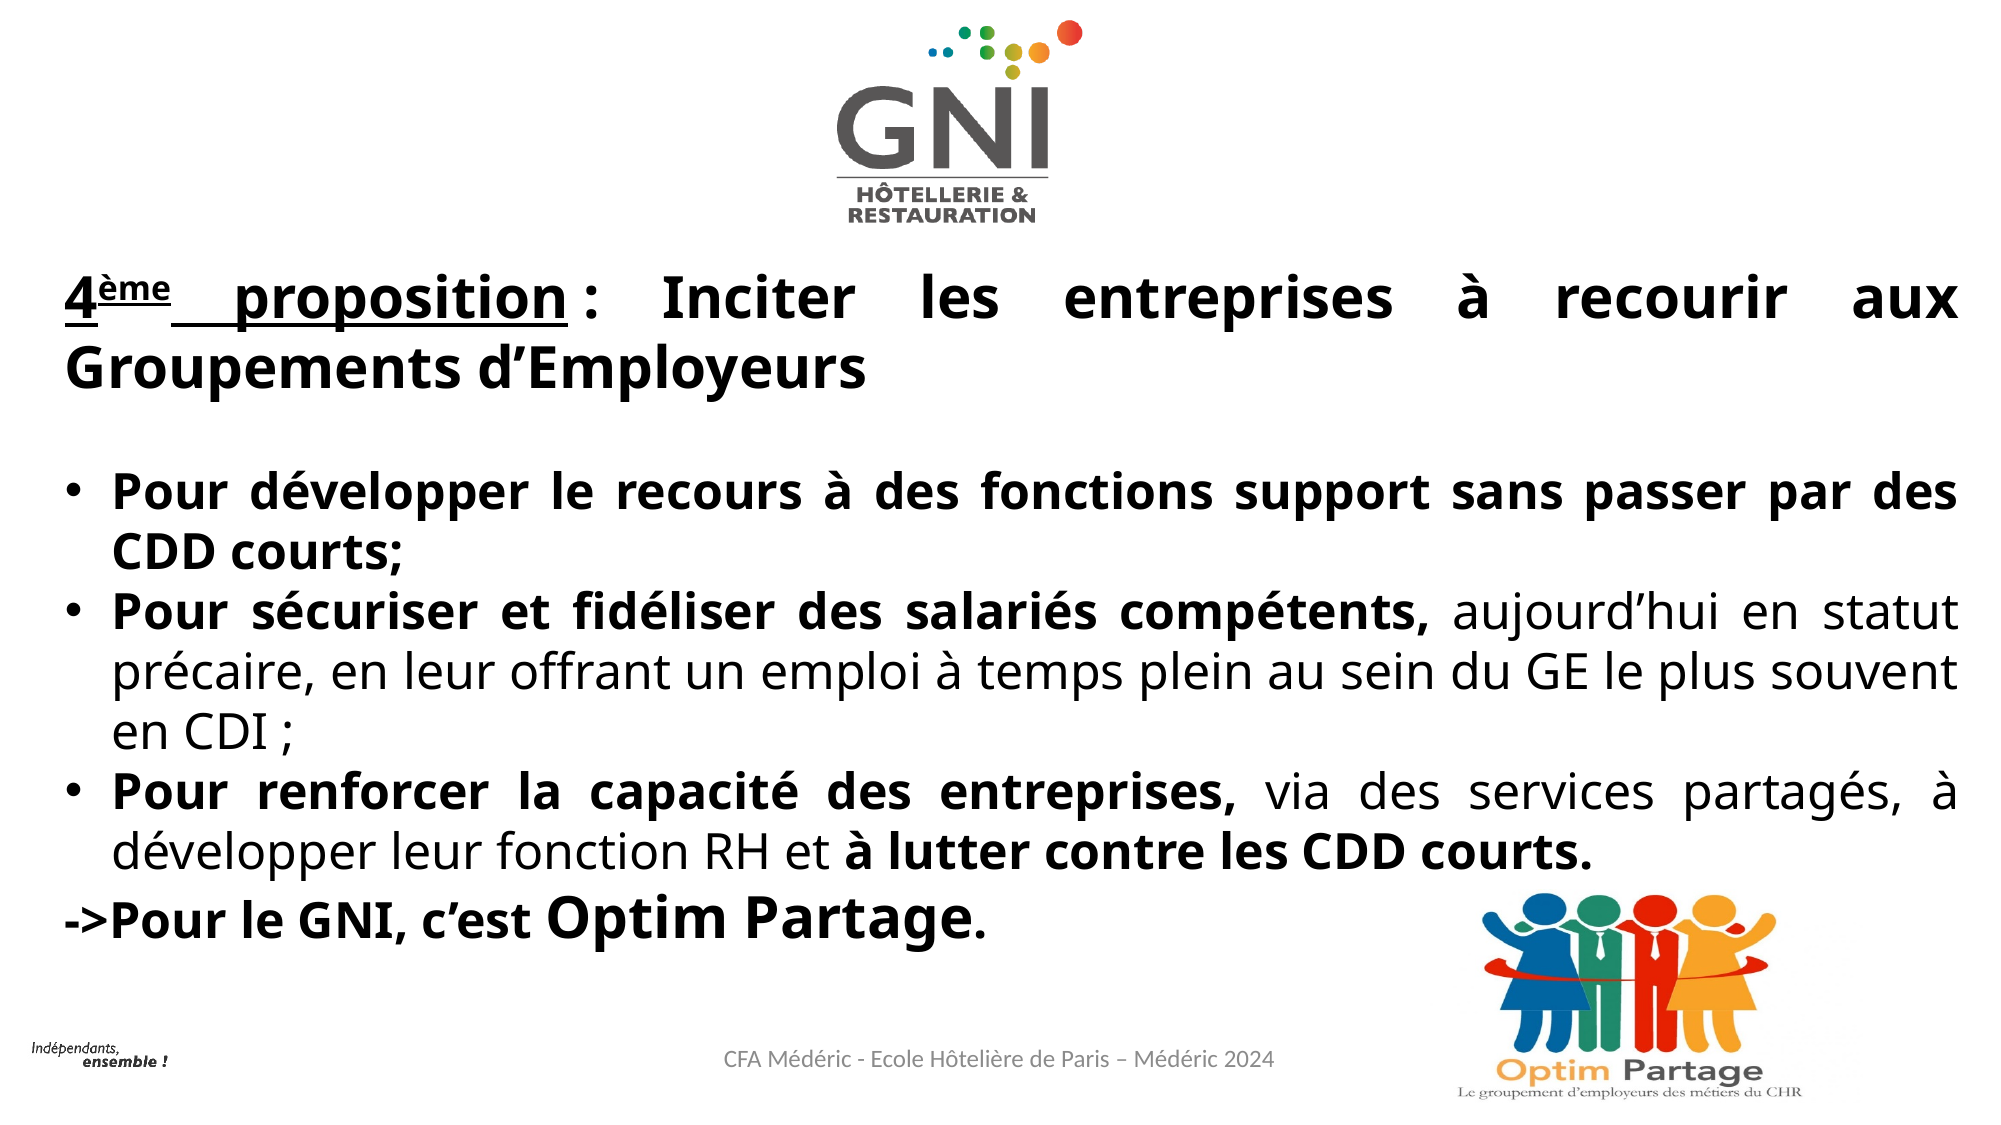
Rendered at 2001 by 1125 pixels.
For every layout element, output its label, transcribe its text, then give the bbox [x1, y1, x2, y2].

picture [808, 0, 1106, 252]
text_box 4ème proposition : Inciter les entreprises à recourir aux Groupements d’Employeurs Pour développer le recours à des fonctions support sans passer par des CDD courts; Pour sécuriser et fidéliser des salariés compétents, aujourd’hui en statut précaire, en leur offrant un emploi à temps plein au sein du GE le plus souvent en CDI ; Pour renforcer la capacité des entreprises, via des services partagés, à développer leur fonction RH et à lutter contre les CDD courts. ->Pour le GNI, c’est Optim Partage. [49, 252, 1975, 957]
picture [1398, 889, 1863, 1103]
footer CFA Médéric - Ecole Hôtelière de Paris – Médéric 2024 [662, 1042, 1338, 1103]
picture [0, 987, 195, 1125]
